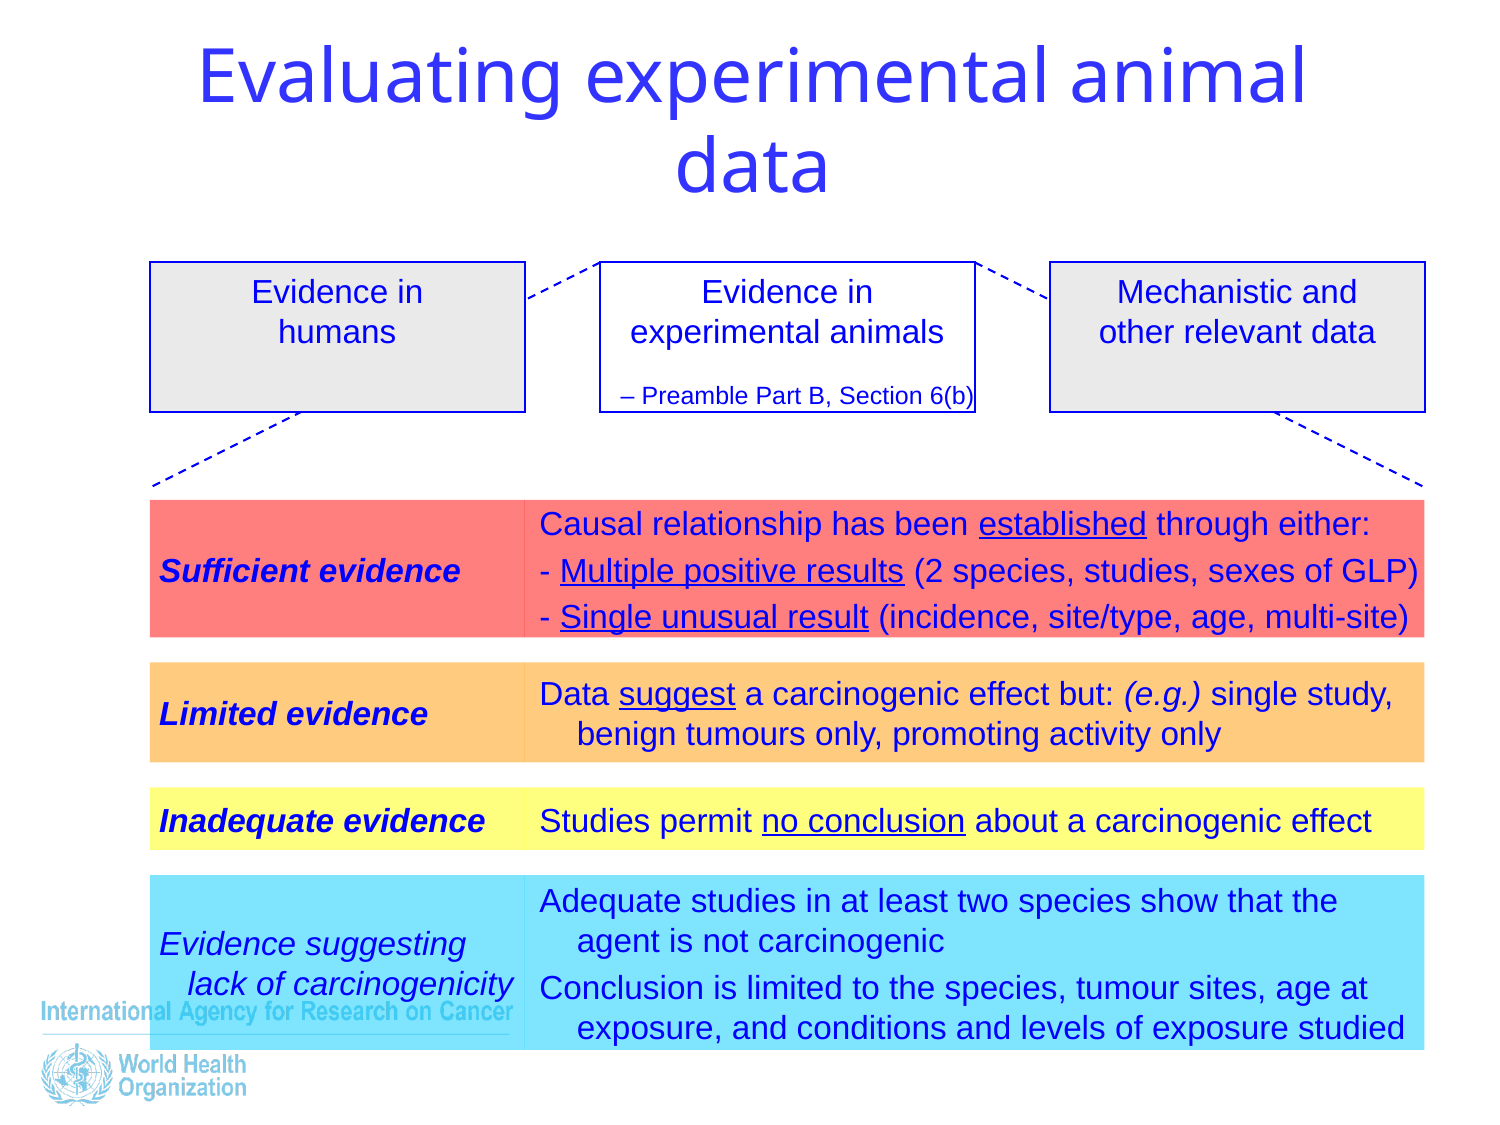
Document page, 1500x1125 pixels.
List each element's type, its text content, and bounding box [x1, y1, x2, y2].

text_box Mechanistic and other relevant data [1049, 262, 1425, 413]
title Evaluating experimental animal data [95, 42, 1411, 193]
picture [41, 999, 513, 1106]
text_box  Sufficient evidence [149, 499, 525, 638]
text_box Studies permit no conclusion about a carcinogenic effect [525, 787, 1425, 850]
text_box Evidence in humans [149, 262, 525, 413]
text_box  Limited evidence [149, 662, 525, 763]
text_box Data suggest a carcinogenic effect but: (e.g.) single study, benign tumours only, promoting activity only [525, 662, 1425, 763]
text_box  Evidence suggesting lack of carcinogenicity [149, 875, 525, 1050]
text_box Causal relationship has been established through either: - Multiple positive results (2 species, studies, sexes of GLP) - Single unusual result (incidence, site/type, age, multi-site) [525, 499, 1425, 638]
text_box Evidence in experimental animals – Preamble Part B, Section 6(b) [599, 262, 975, 413]
text_box Adequate studies in at least two species show that the agent is not carcinogenic Conclusion is limited to the species, tumour sites, age at exposure, and conditions and levels of exposure studied [525, 875, 1425, 1050]
text_box  Inadequate evidence [149, 787, 525, 850]
